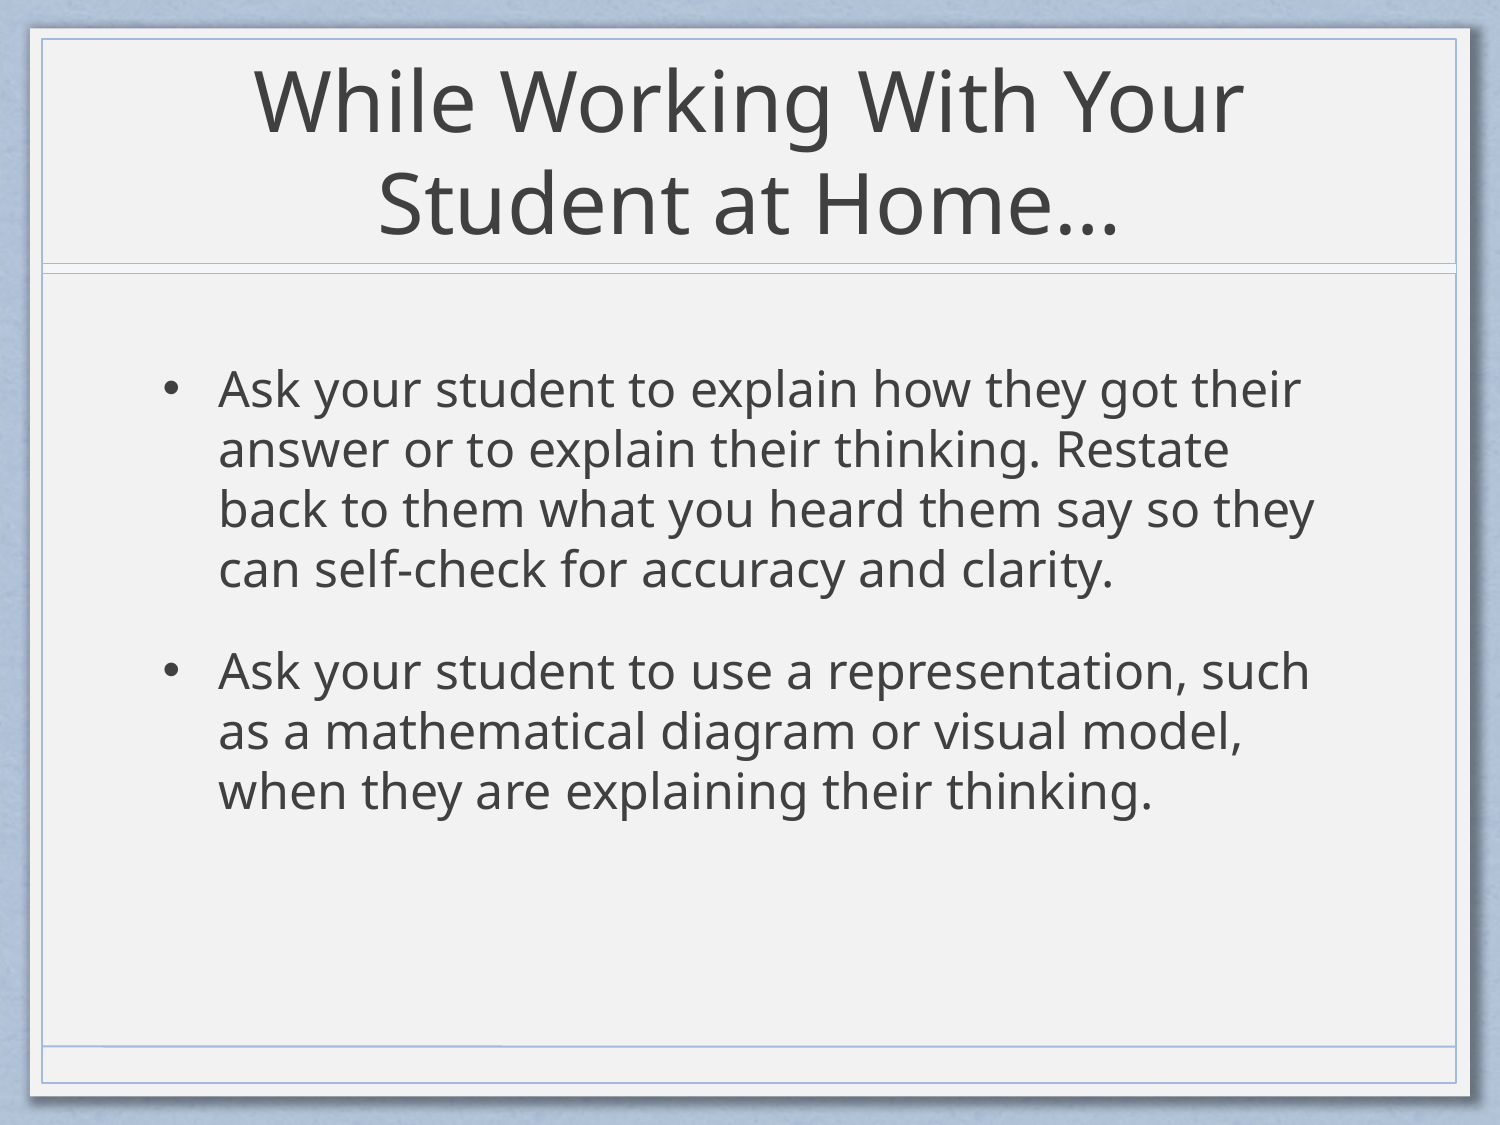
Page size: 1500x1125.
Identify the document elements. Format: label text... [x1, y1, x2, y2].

title While Working With Your Student at Home… [147, 40, 1353, 260]
list Ask your student to explain how they got their answer or to explain their thinking. Restate back to them what you heard them say so they can self-check for accuracy and clarity. Ask your student to use a representation, such as a mathematical diagram or visual model, when they are explaining their thinking. [147, 350, 1353, 1015]
